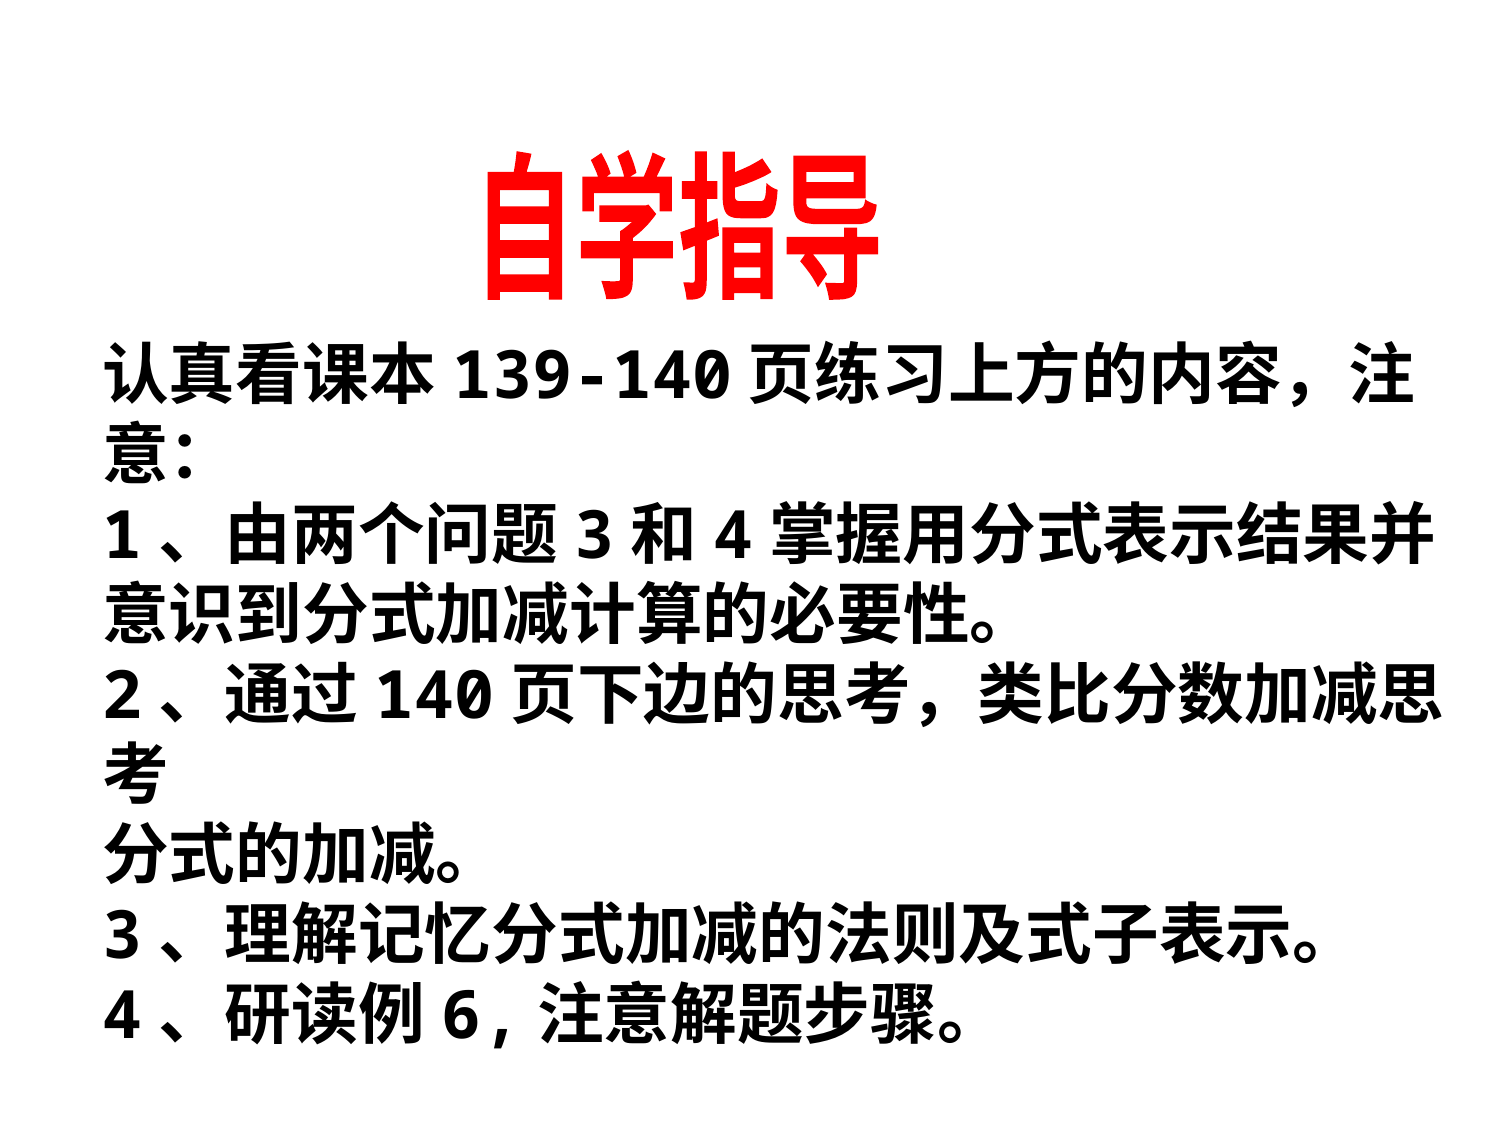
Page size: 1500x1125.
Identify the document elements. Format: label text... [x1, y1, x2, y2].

text_box 认真看课本139-140页练习上方的内容，注意： 1、由两个问题3和4掌握用分式表示结果并 意识到分式加减计算的必要性。 2、通过140页下边的思考，类比分数加减思考 分式的加减。 3、理解记忆分式加减的法则及式子表示。 4、研读例6,注意解题步骤。 6分钟后检测，看谁的自学效果最好！ [87, 324, 1463, 1125]
